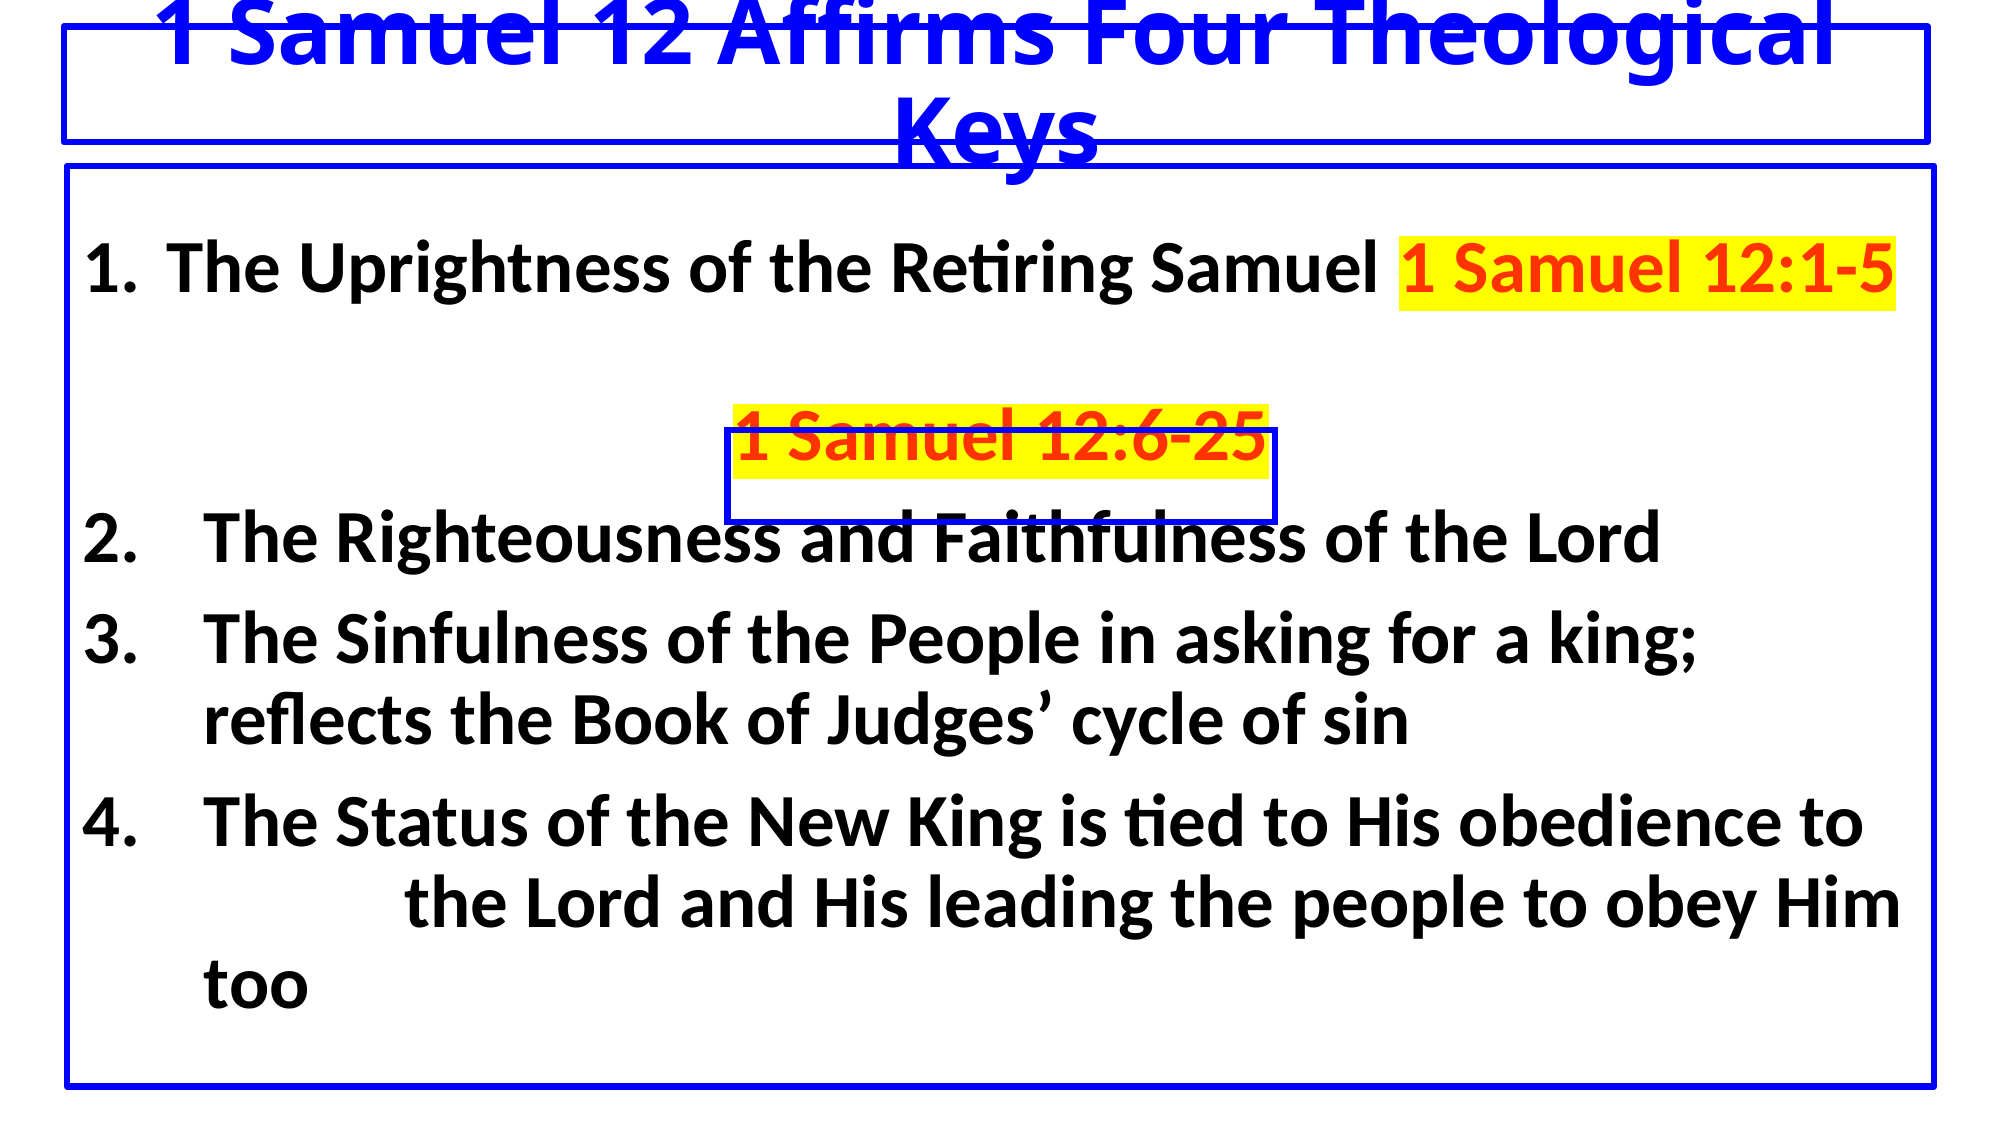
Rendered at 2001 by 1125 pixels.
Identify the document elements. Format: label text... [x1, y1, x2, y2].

title 1 Samuel 12 Affirms Four Theological Keys [63, 26, 1928, 142]
list The Uprightness of the Retiring Samuel 1 Samuel 12:1-5 1 Samuel 12:6-25 The Righteousness and Faithfulness of the Lord The Sinfulness of the People in asking for a king; reflects the Book of Judges’ cycle of sin The Status of the New King is tied to His obedience to the Lord and His leading the people to obey Him too [67, 165, 1934, 1087]
text_box [727, 429, 1276, 523]
